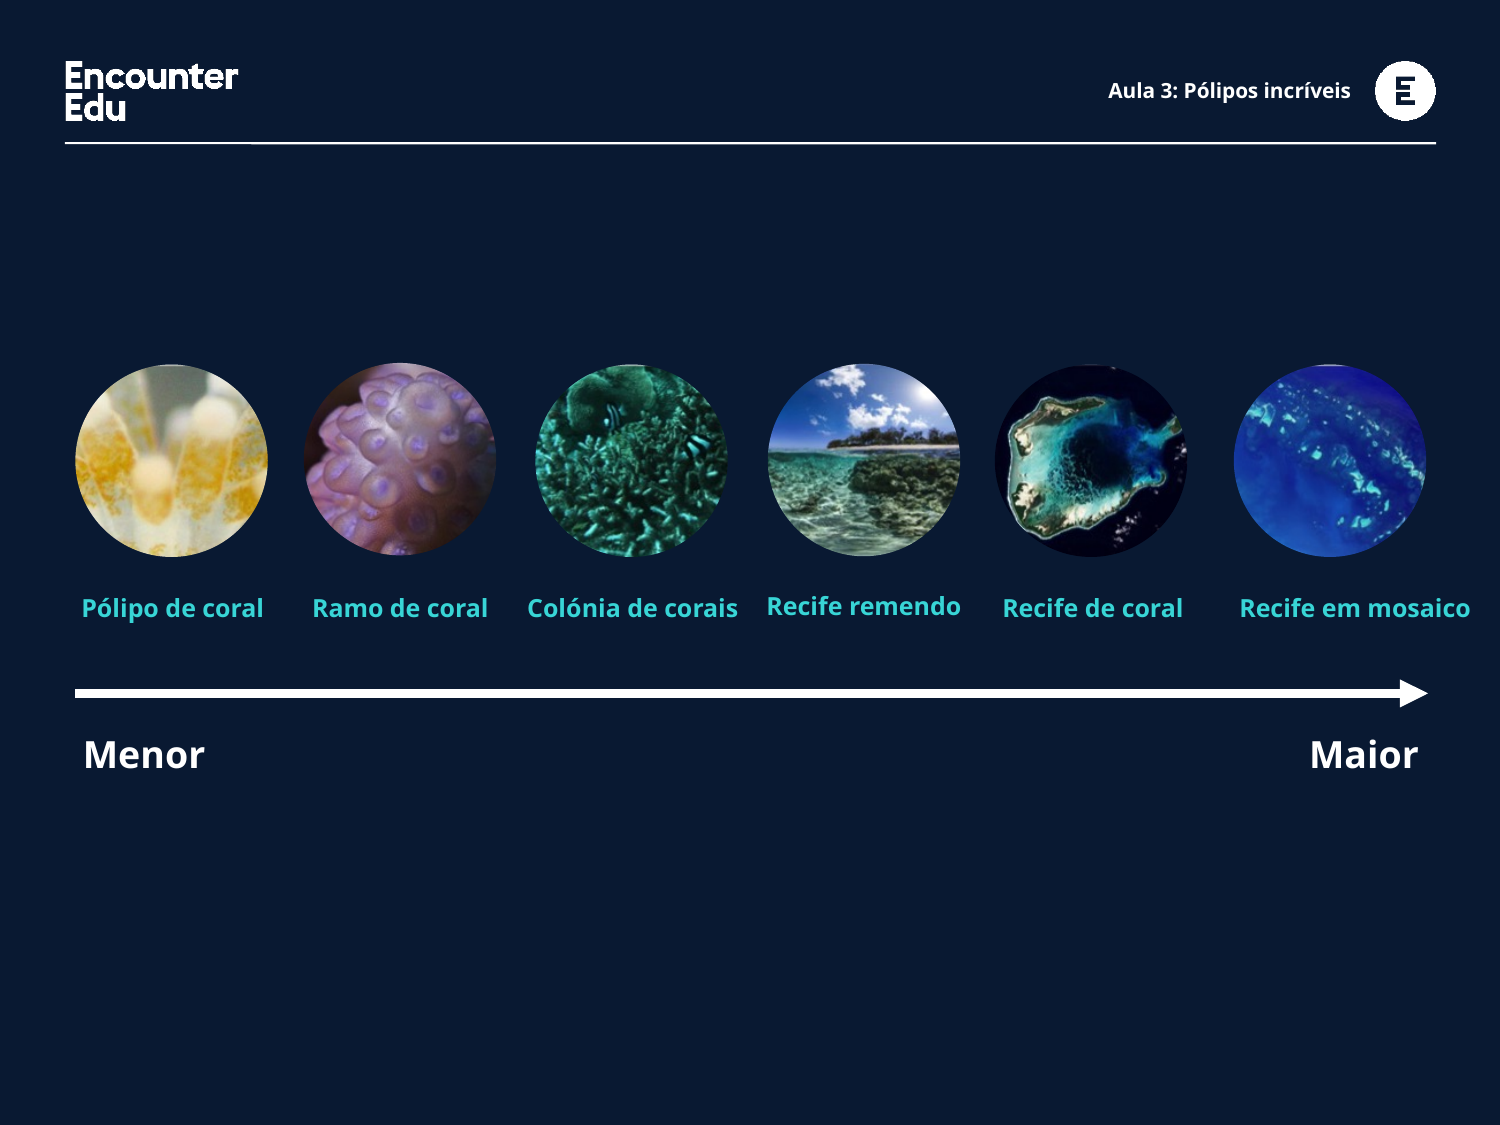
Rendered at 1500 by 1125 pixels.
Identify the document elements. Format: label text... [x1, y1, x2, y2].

text_box Ramo de coral [294, 584, 506, 630]
text_box Maior [1206, 723, 1427, 784]
text_box [535, 364, 728, 557]
picture [1373, 59, 1437, 122]
text_box Colónia de corais [516, 584, 750, 630]
text_box Recife remendo [758, 583, 970, 629]
text_box [767, 363, 961, 557]
text_box Pólipo de coral [67, 584, 279, 630]
text_box Recife de coral [987, 584, 1199, 630]
text_box [994, 364, 1188, 557]
text_box Recife em mosaico [1224, 584, 1487, 630]
picture [61, 59, 243, 122]
text_box Menor [75, 723, 295, 784]
text_box [1233, 364, 1427, 557]
title Aula 3: Pólipos incríveis [749, 71, 1359, 113]
text_box [303, 362, 497, 556]
text_box [75, 364, 268, 557]
